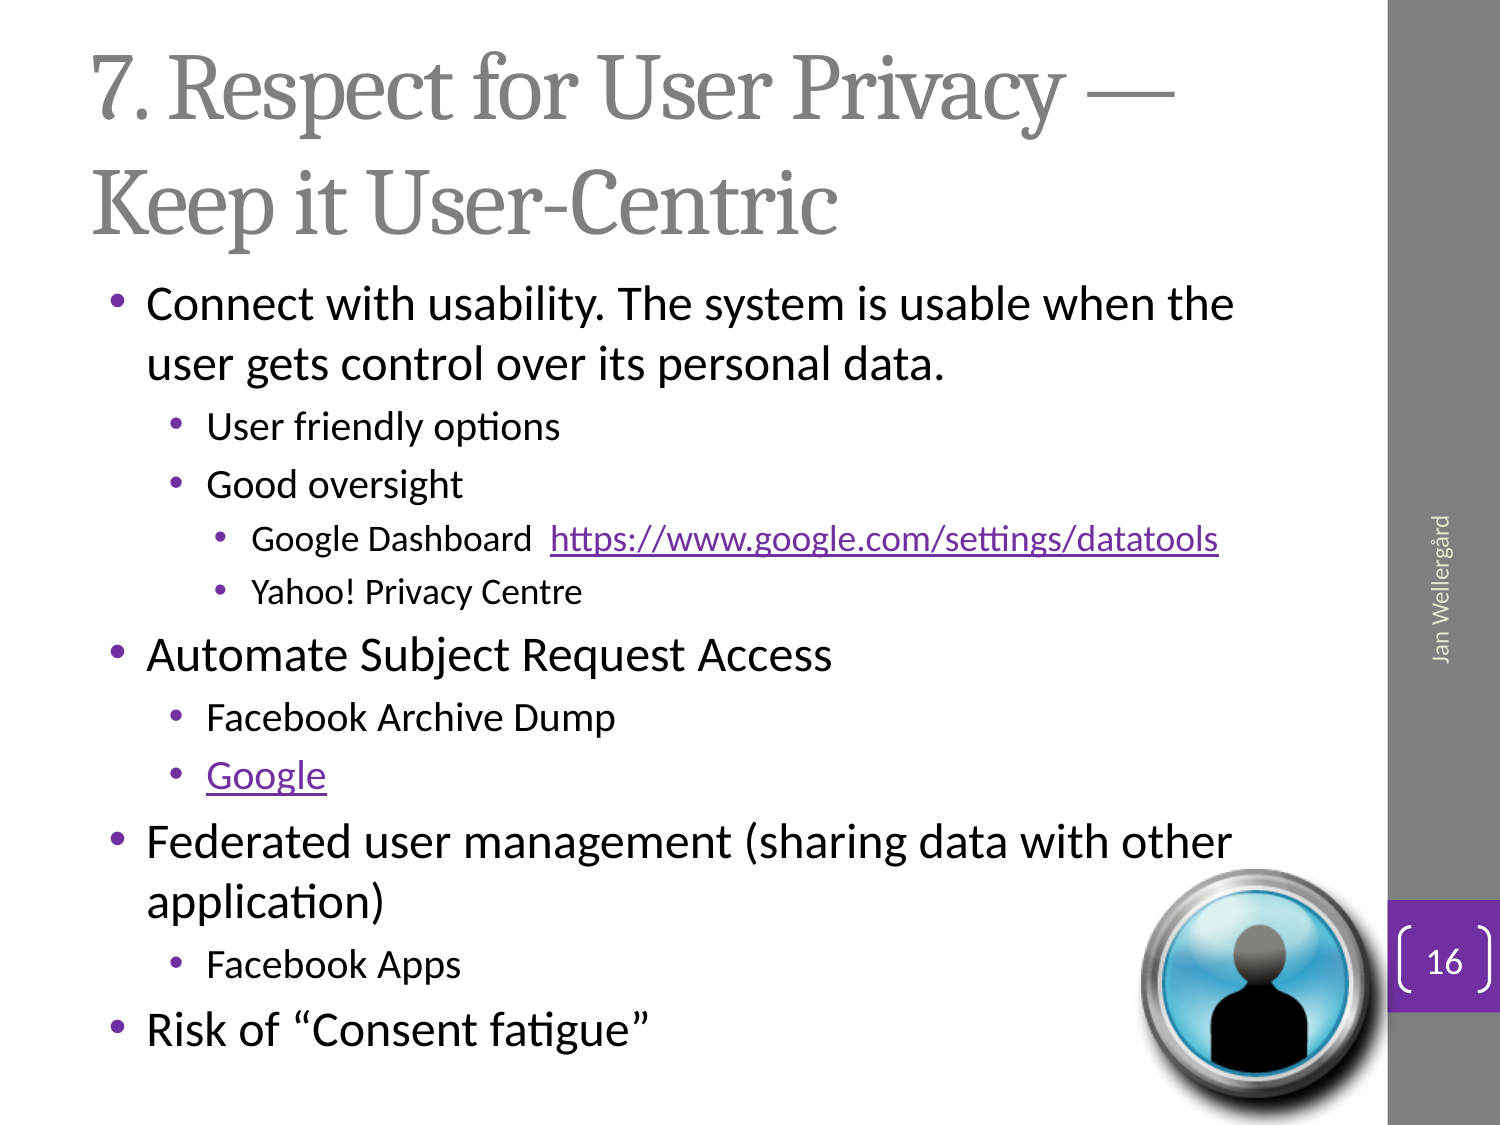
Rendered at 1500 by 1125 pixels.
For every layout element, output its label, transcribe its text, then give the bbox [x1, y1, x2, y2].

slide_number 16 [1408, 925, 1492, 994]
picture [1127, 855, 1398, 1125]
title 7. Respect for User Privacy — Keep it User-Centric [75, 45, 1325, 233]
list Connect with usability. The system is usable when the user gets control over its personal data. User friendly options Good oversight Google Dashboard https://www.google.com/settings/datatools Yahoo! Privacy Centre Automate Subject Request Access Facebook Archive Dump Google Federated user management (sharing data with other application) Facebook Apps Risk of “Consent fatigue” [75, 262, 1325, 1050]
footer Jan Wellergård [1408, 500, 1469, 889]
